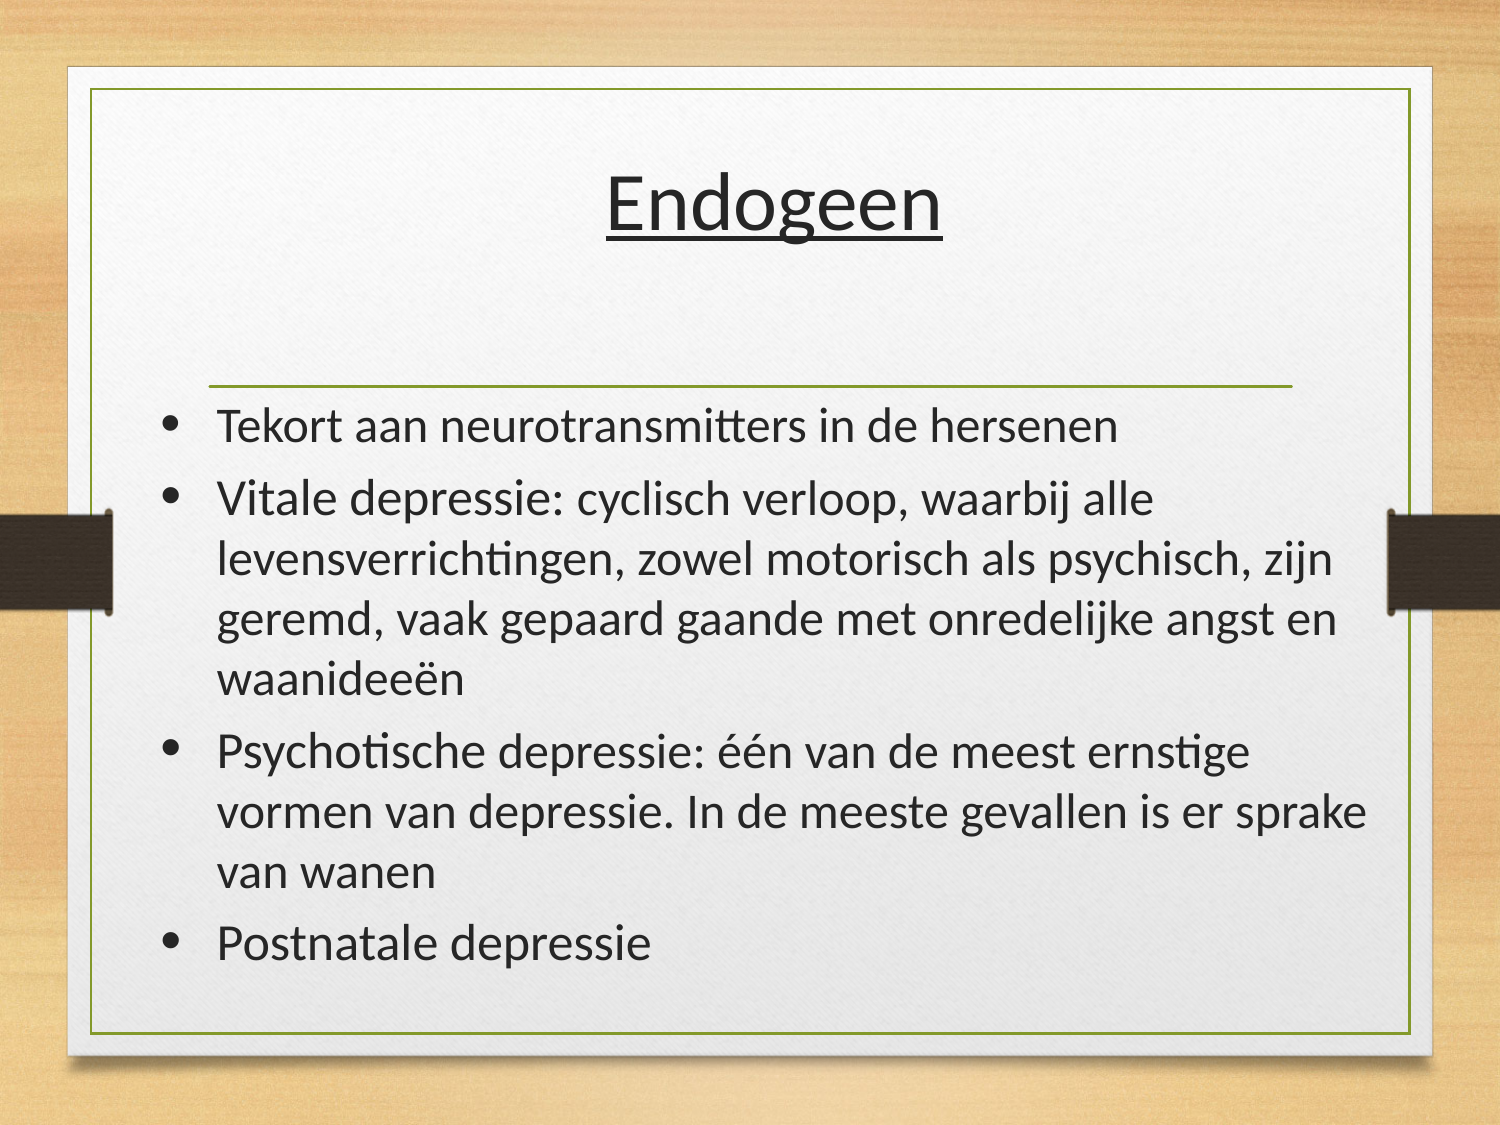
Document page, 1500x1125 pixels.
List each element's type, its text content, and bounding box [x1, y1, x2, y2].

title Endogeen [216, 90, 1332, 304]
picture [0, 0, 1500, 1125]
list Tekort aan neurotransmitters in de hersenen Vitale depressie: cyclisch verloop, waarbij alle levensverrichtingen, zowel motorisch als psychisch, zijn geremd, vaak gepaard gaande met onredelijke angst en waanideeën Psychotische depressie: één van de meest ernstige vormen van depressie. In de meeste gevallen is er sprake van wanen Postnatale depressie [100, 385, 1424, 1045]
